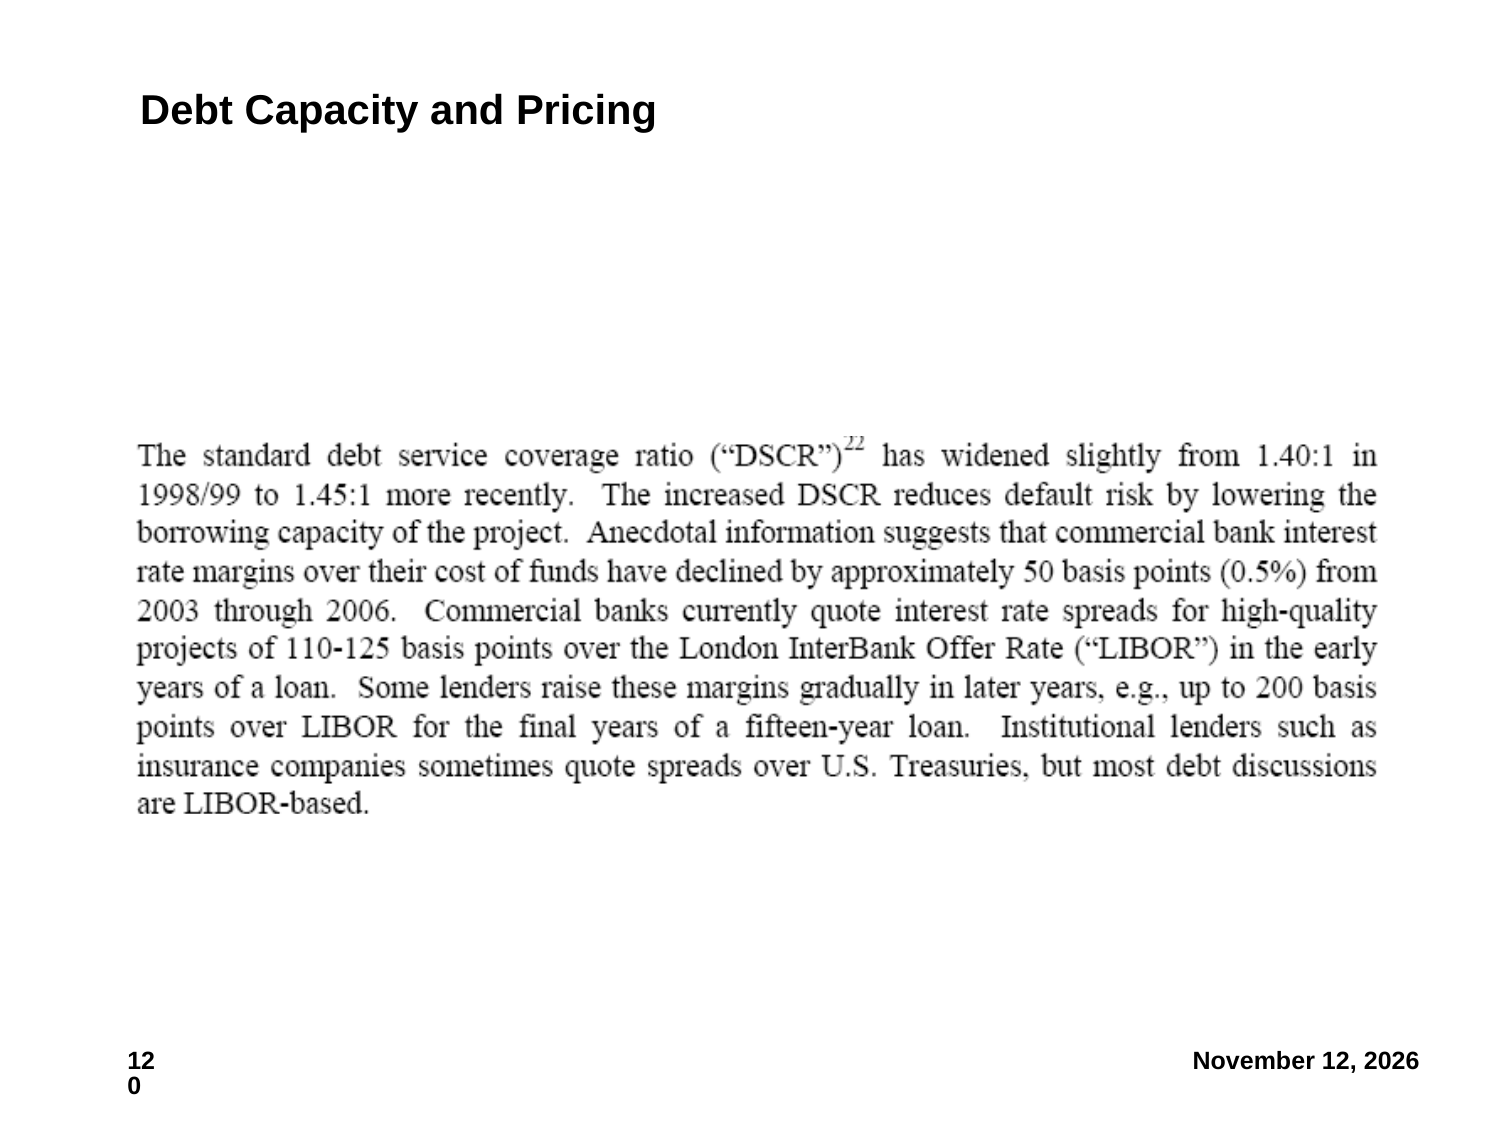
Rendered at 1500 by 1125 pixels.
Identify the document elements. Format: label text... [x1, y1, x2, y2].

title Debt Capacity and Pricing [124, 74, 1376, 226]
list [124, 436, 1413, 814]
